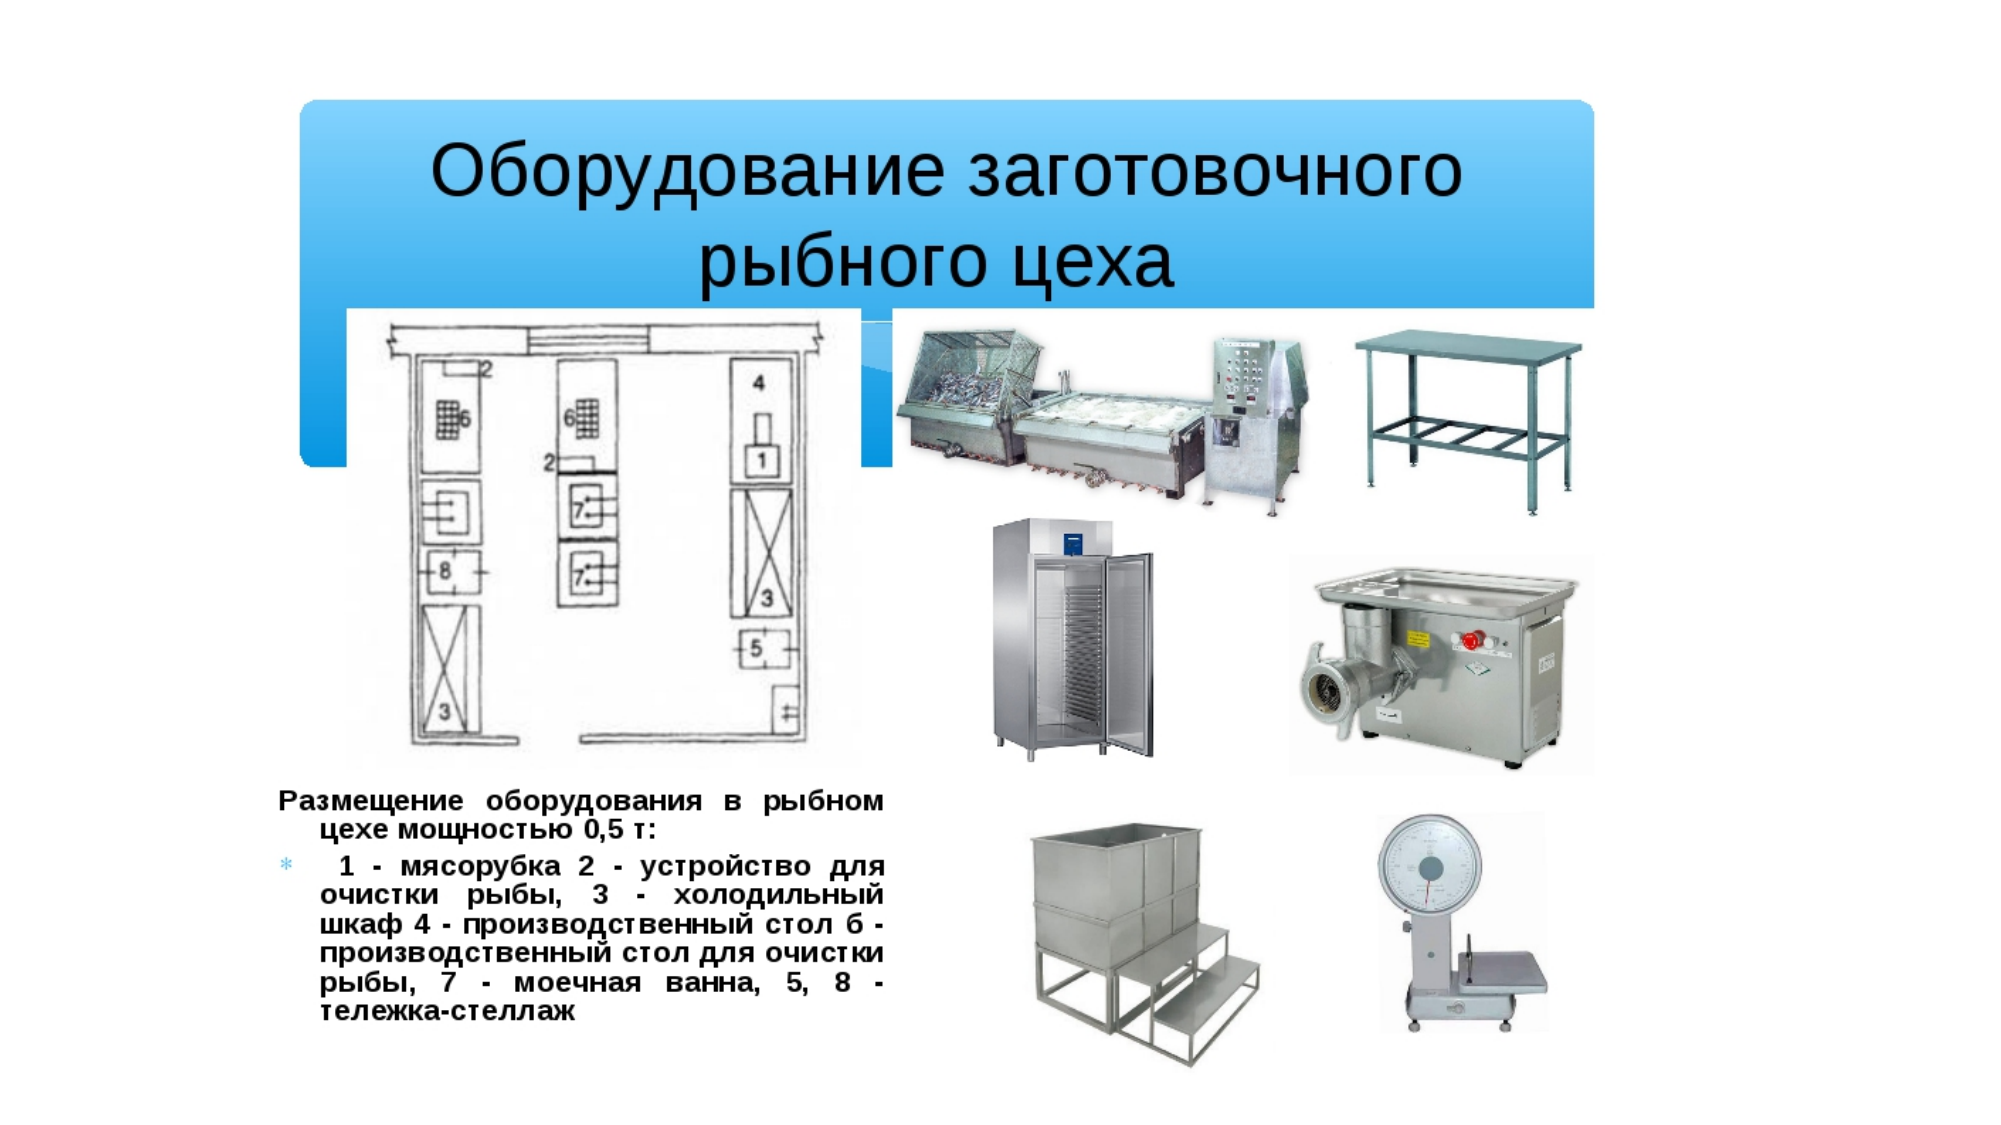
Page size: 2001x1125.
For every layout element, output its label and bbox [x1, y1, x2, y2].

picture [266, 66, 1627, 1087]
